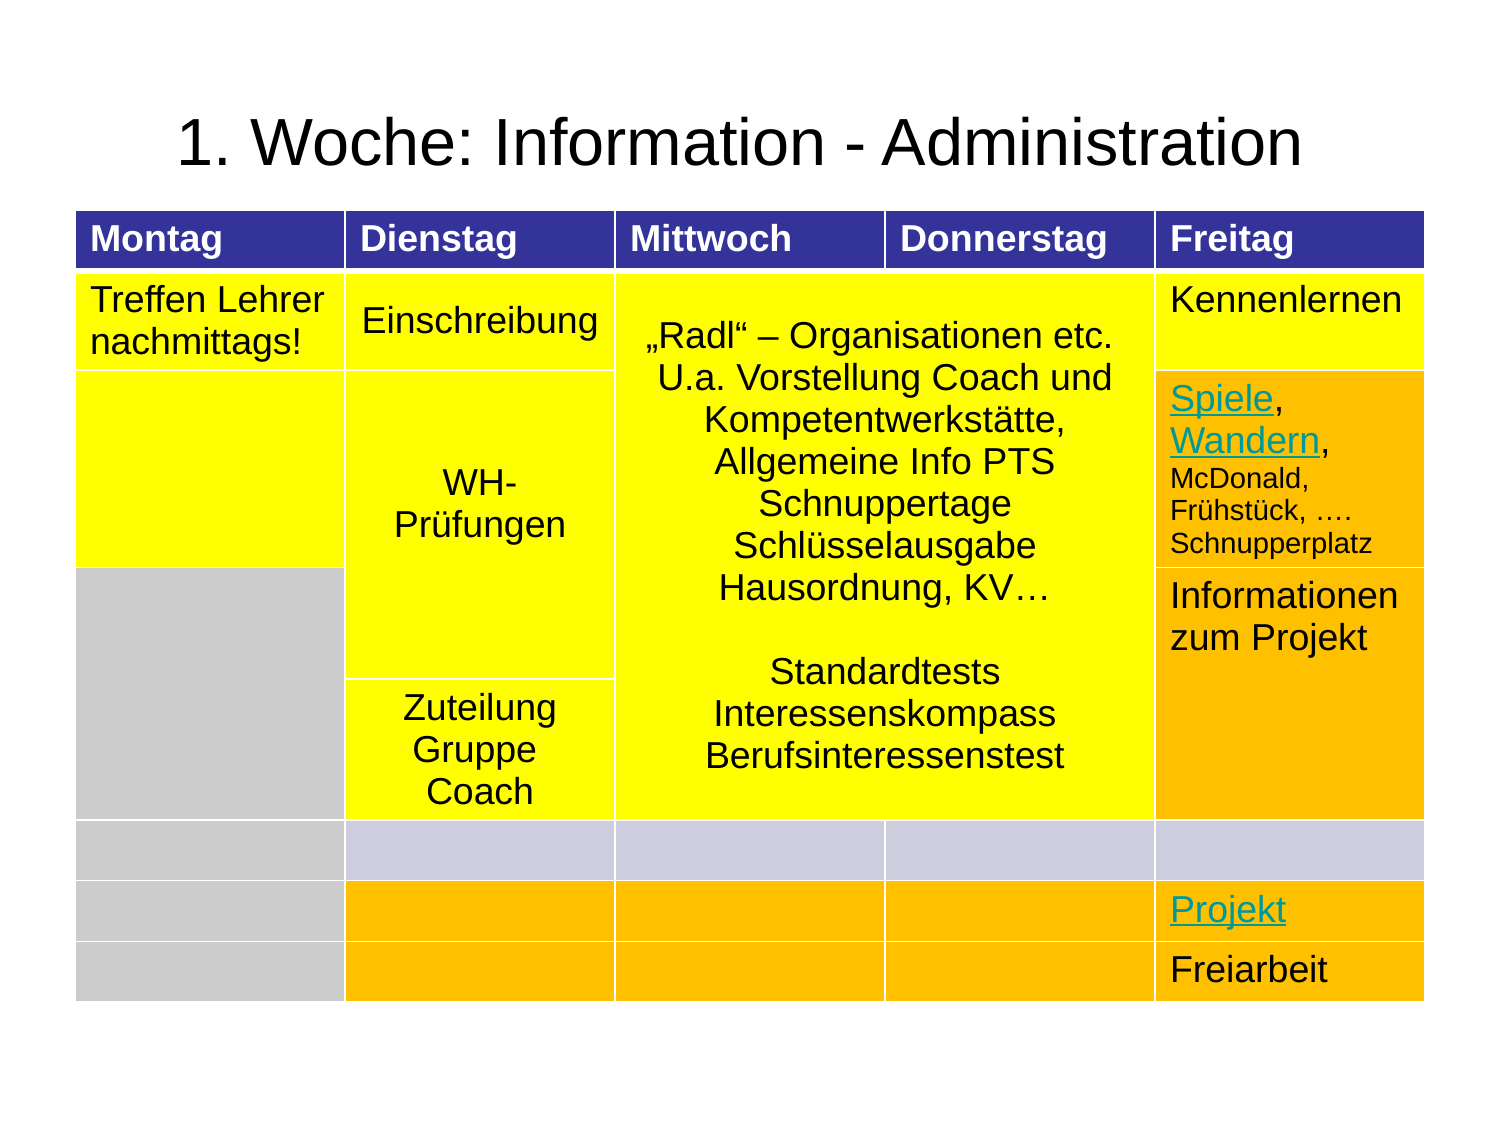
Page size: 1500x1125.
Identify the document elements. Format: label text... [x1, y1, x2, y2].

table_cell [616, 881, 884, 941]
table_cell [76, 942, 344, 1001]
table_cell Treffen Lehrer nachmittags! [76, 274, 344, 369]
table_cell [1156, 821, 1424, 880]
table_header Donnerstag [886, 211, 1154, 268]
table_cell Zuteilung Gruppe Coach [346, 680, 614, 819]
table_cell [616, 821, 884, 880]
table_cell Informationen zum Projekt [1156, 568, 1424, 819]
table_cell Freiarbeit [1156, 942, 1424, 1001]
table_cell [886, 821, 1154, 880]
table_header Mittwoch [616, 211, 884, 268]
table_cell [76, 568, 344, 819]
title 1. Woche: Information - Administration [74, 44, 1426, 209]
table_cell [76, 821, 344, 880]
table_cell [76, 881, 344, 941]
table_cell „Radl“ – Organisationen etc. U.a. Vorstellung Coach und Kompetentwerkstätte, Allgemeine Info PTS Schnuppertage Schlüsselausgabe Hausordnung, KV… Standardtests Interessenskompass Berufsinteressenstest [616, 274, 1154, 819]
table_cell [616, 942, 884, 1001]
table_cell Spiele, Wandern, McDonald, Frühstück, …. Schnupperplatz [1156, 371, 1424, 567]
table_cell [886, 881, 1154, 941]
table_cell [346, 821, 614, 880]
table_cell [346, 942, 614, 1001]
table_cell [886, 942, 1154, 1001]
table_cell [346, 881, 614, 941]
table_cell Projekt [1156, 881, 1424, 941]
table_header Montag [76, 211, 344, 268]
table_header Freitag [1156, 211, 1424, 268]
table_cell WH-Prüfungen [346, 371, 614, 678]
table_header Dienstag [346, 211, 614, 268]
table_cell [76, 371, 344, 567]
table_cell Kennenlernen [1156, 274, 1424, 369]
table_cell Einschreibung [346, 274, 614, 369]
